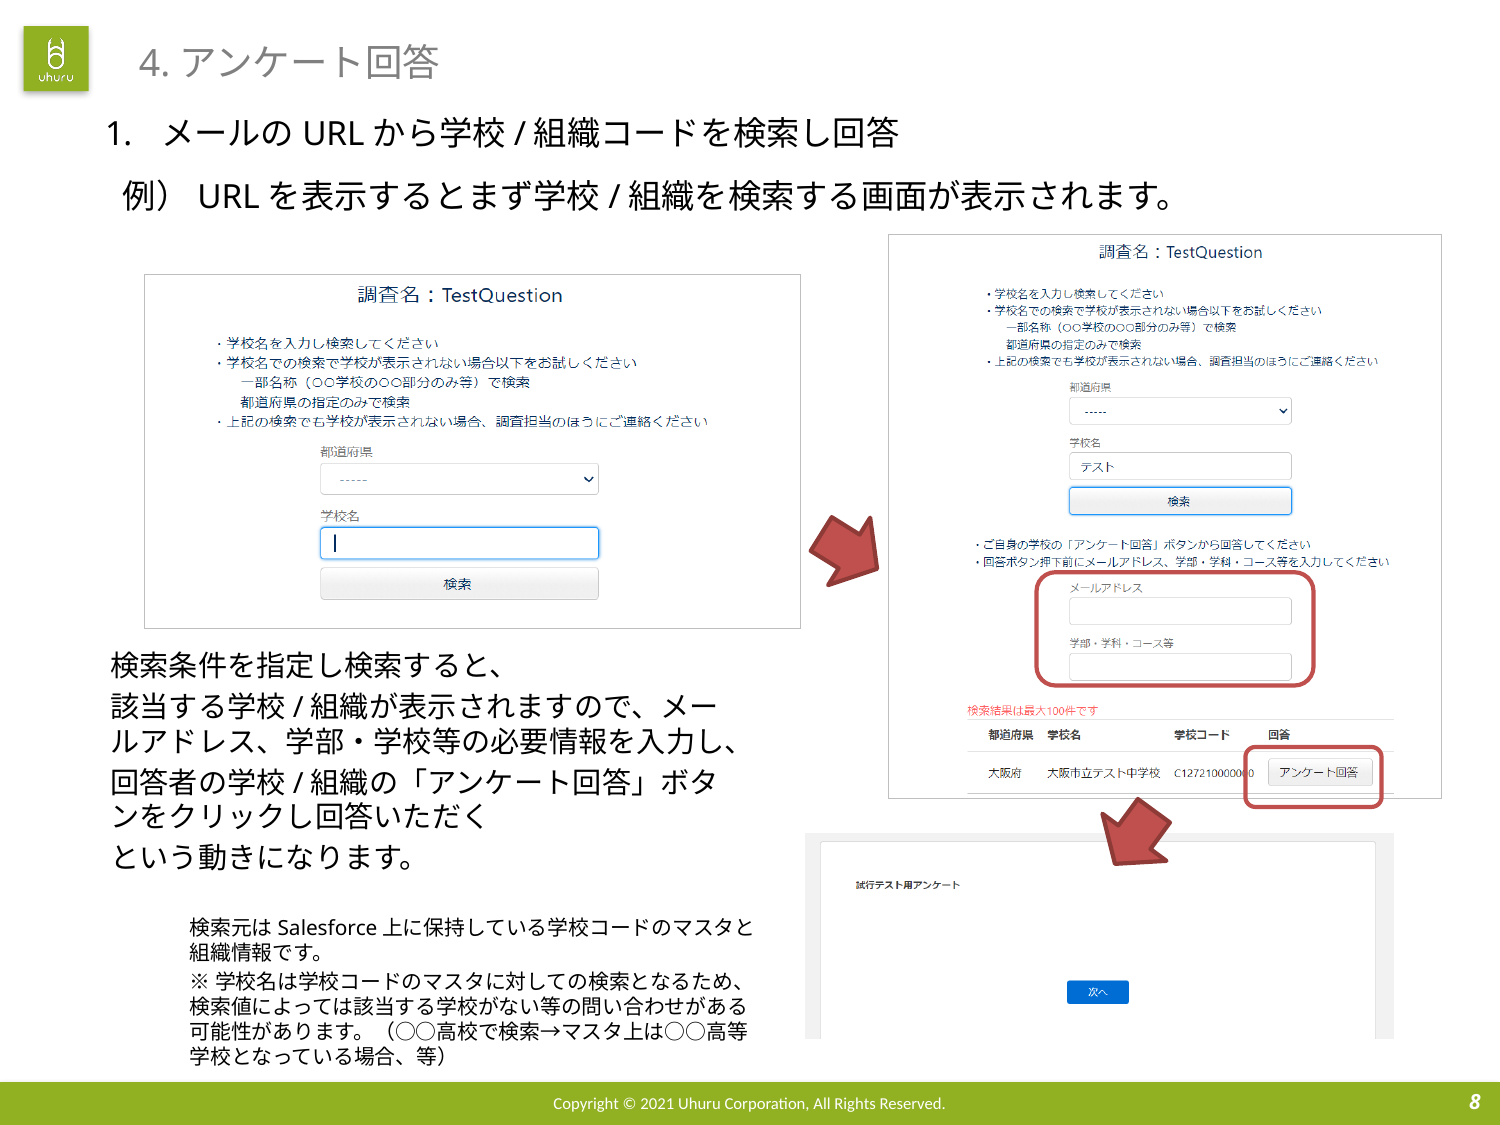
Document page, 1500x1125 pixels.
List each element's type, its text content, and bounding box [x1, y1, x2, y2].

picture [144, 274, 801, 630]
slide_number 8 [1391, 1088, 1496, 1118]
text_box [1100, 807, 1173, 832]
text_box 例）URLを表示するとまず学校/組織を検索する画面が表示されます。 [108, 167, 1410, 242]
text_box 検索元はSalesforce上に保持している学校コードのマスタと組織情報です。 ※学校名は学校コードのマスタに対しての検索となるため、検索値によっては該当する学校がない等の問い合わせがある可能性があります。（○○高校で検索→マスタ上は○○高等学校となっている場合、等） [174, 907, 773, 1088]
picture [888, 234, 1442, 799]
text_box 検索条件を指定し検索すると、 該当する学校/組織が表示されますので、メールアドレス、学部・学校等の必要情報を入力し、 回答者の学校/組織の「アンケート回答」ボタンをクリックし回答いただく という動きになります。 [95, 639, 759, 874]
title 4.アンケート回答 [123, 4, 1500, 119]
picture [805, 833, 1394, 1039]
picture [23, 25, 89, 92]
text_box [808, 515, 880, 588]
text_box メールのURLから学校/組織コードを検索し回答 [90, 105, 1365, 159]
